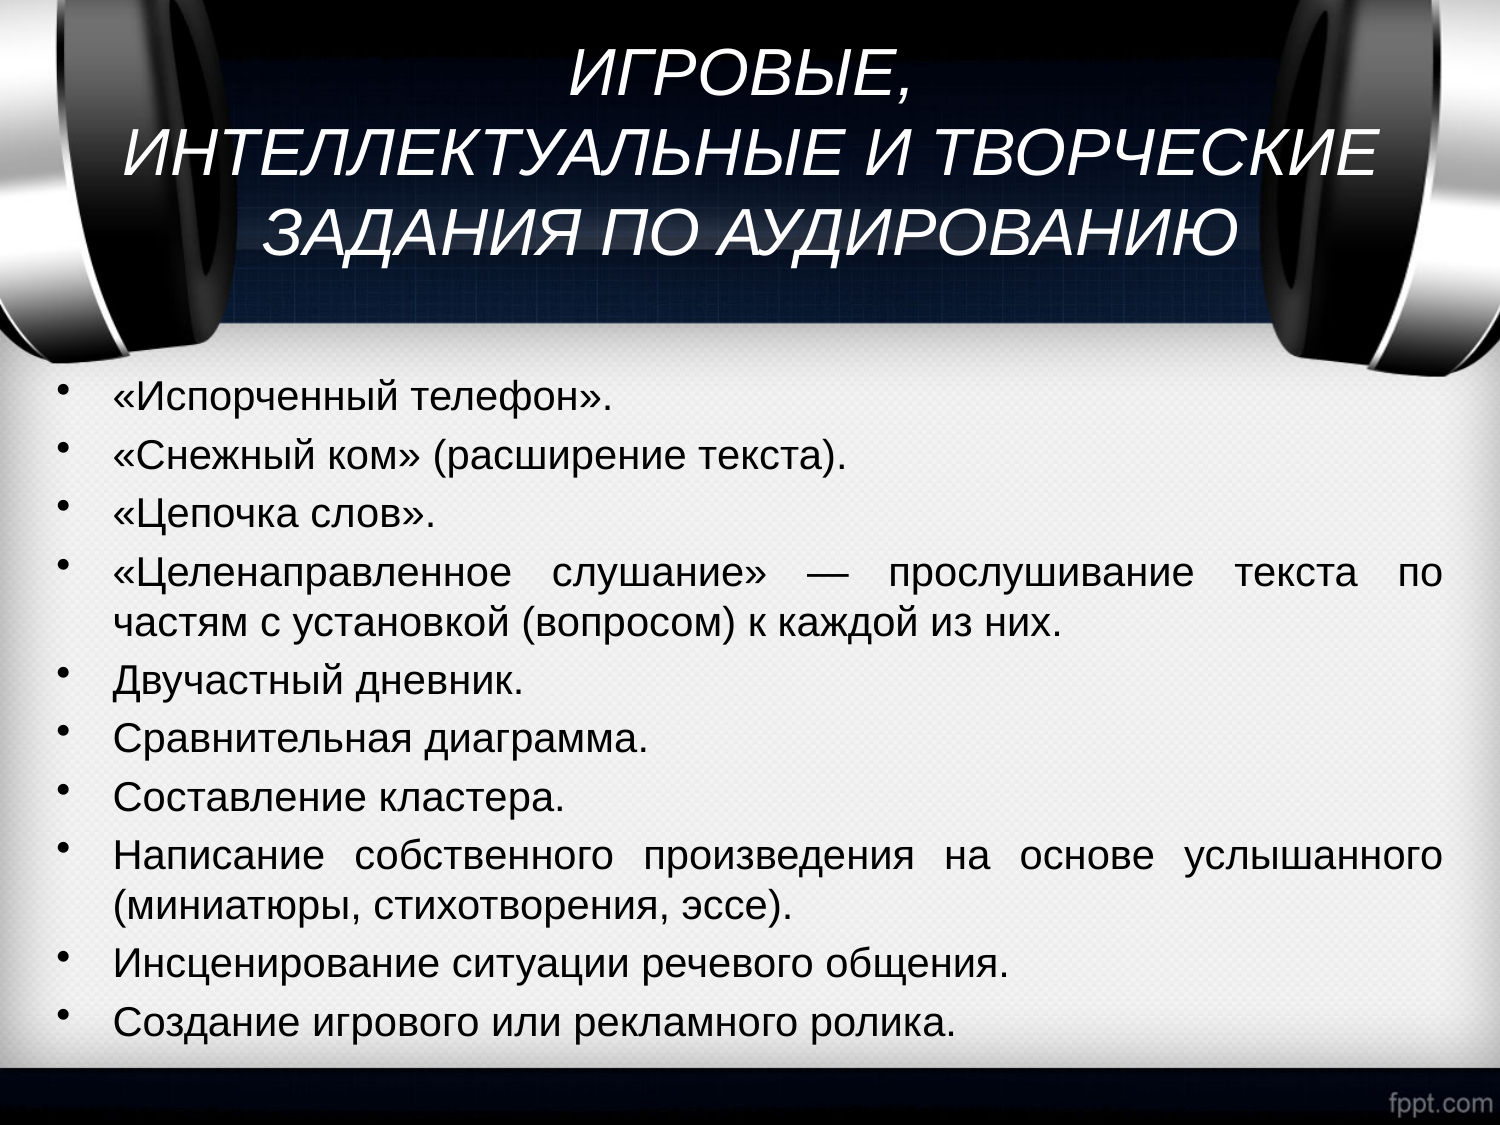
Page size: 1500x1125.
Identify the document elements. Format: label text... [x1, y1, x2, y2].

list «Испорченный телефон». «Снежный ком» (расширение текста). «Цепочка слов». «Целенаправленное слушание» — прослушивание текста по частям с установкой (вопросом) к каждой из них. Двучастный дневник. Сравнительная диаграмма. Составление кластера. Написание собственного произведения на основе услышанного (миниатюры, стихотворения, эссе). Инсценирование ситуации речевого общения. Создание игрового или рекламного ролика. [41, 361, 1459, 1071]
picture [0, 0, 1500, 1125]
title ИГРОВЫЕ, ИНТЕЛЛЕКТУАЛЬНЫЕ И ТВОРЧЕСКИЕ ЗАДАНИЯ ПО АУДИРОВАНИЮ [76, 42, 1427, 256]
